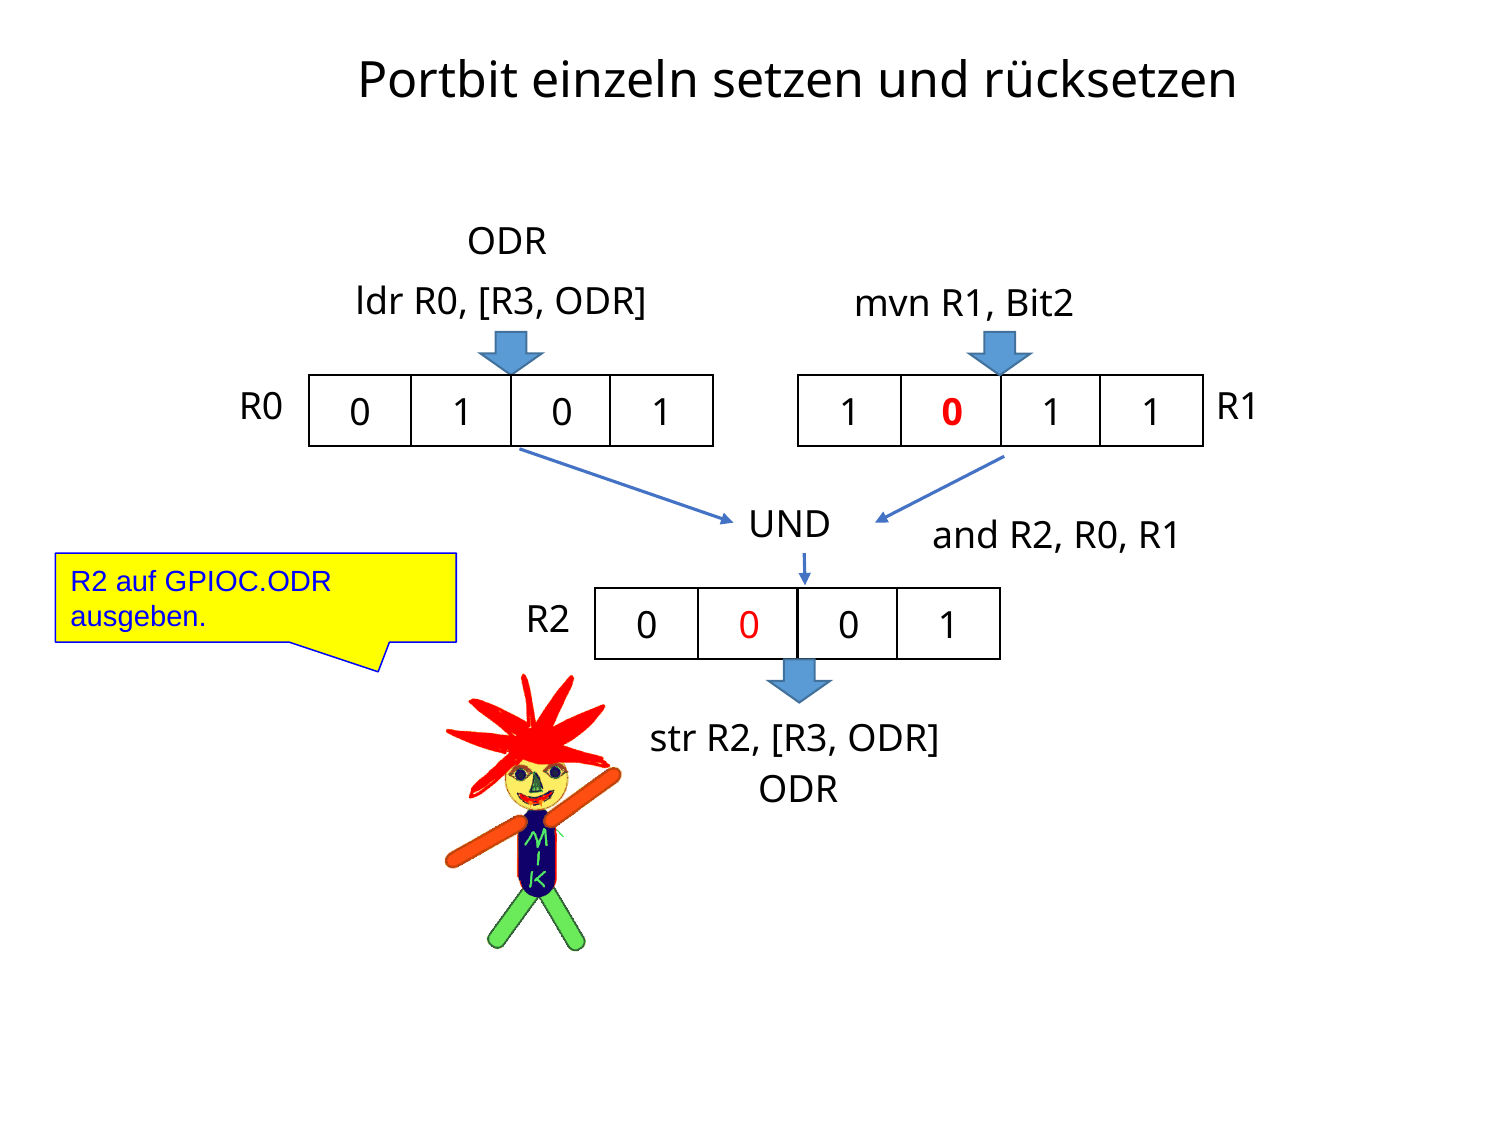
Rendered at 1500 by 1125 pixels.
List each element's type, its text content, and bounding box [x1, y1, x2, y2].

picture [425, 666, 633, 959]
title Portbit einzeln setzen und rücksetzen [160, 41, 1436, 116]
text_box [223, 208, 1277, 820]
text_box R2 auf GPIOC.ODR ausgeben. [55, 553, 218, 643]
